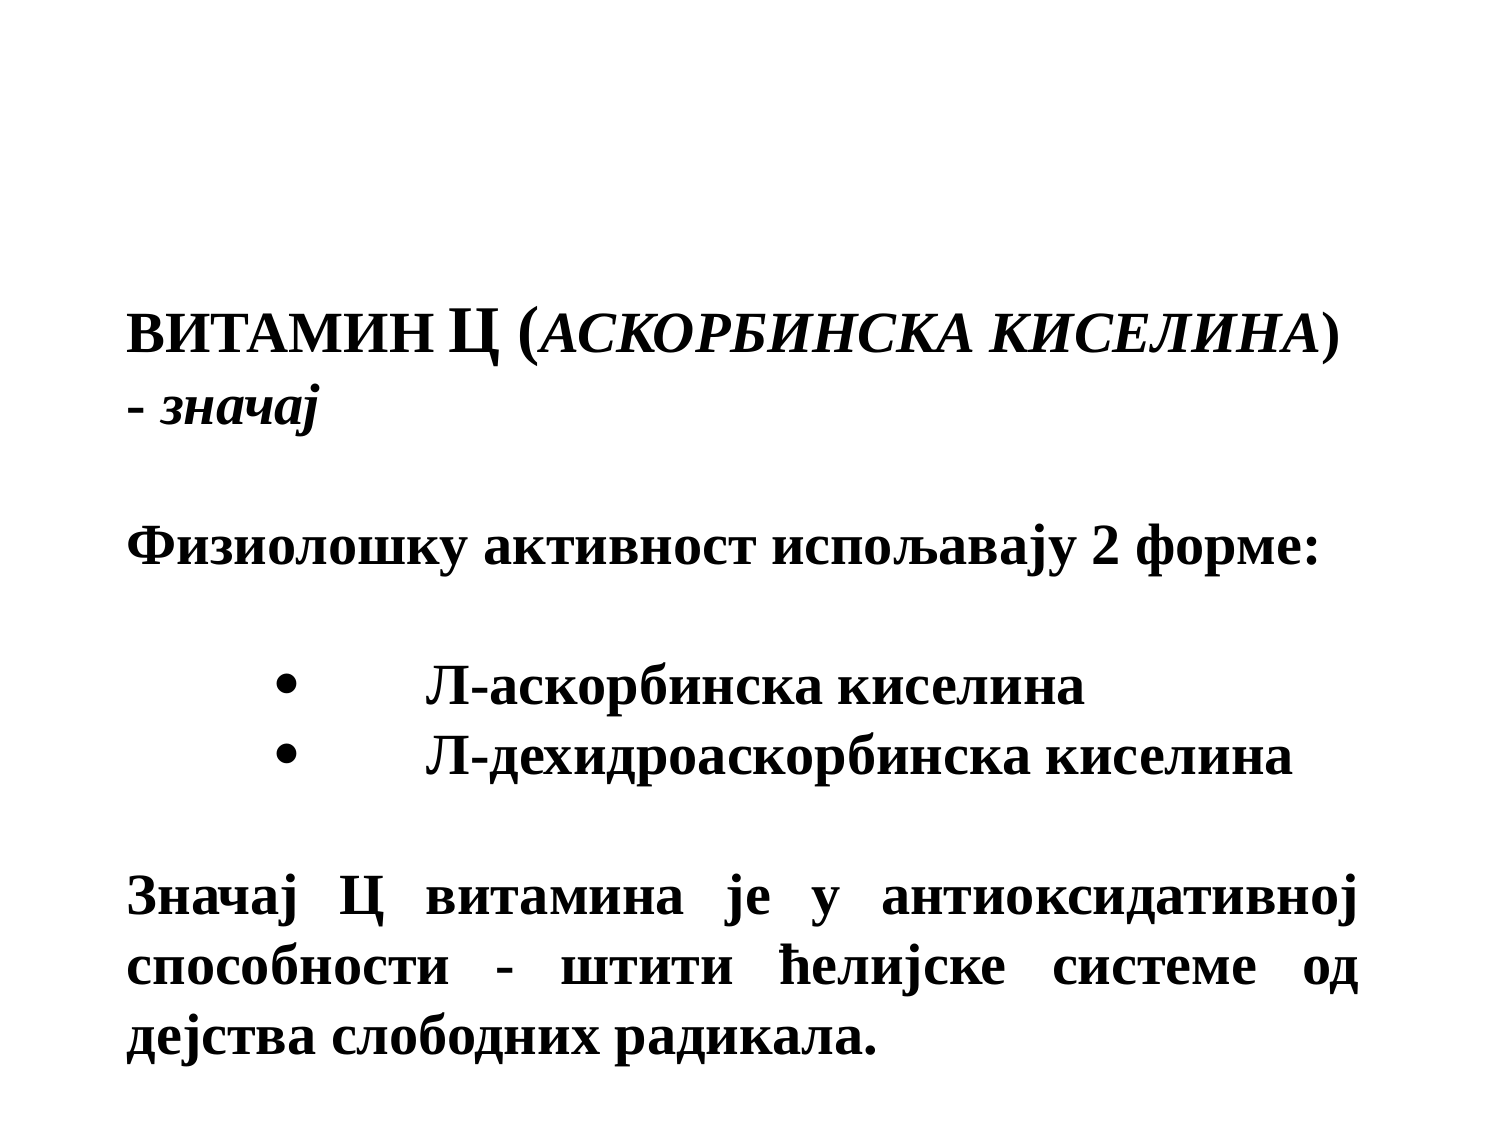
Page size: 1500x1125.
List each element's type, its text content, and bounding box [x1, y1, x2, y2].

text_box ВИТАМИН Ц (АСКОРБИНСКА КИСЕЛИНА) - значај Физиолошку активност испољавају 2 форме: · Л-аскорбинска киселина · Л-дехидроаскорбинска киселина Значај Ц витамина је у антиоксидативној способности - штити ћелијске системе од дејства слободних радикала. [112, 278, 1375, 1074]
